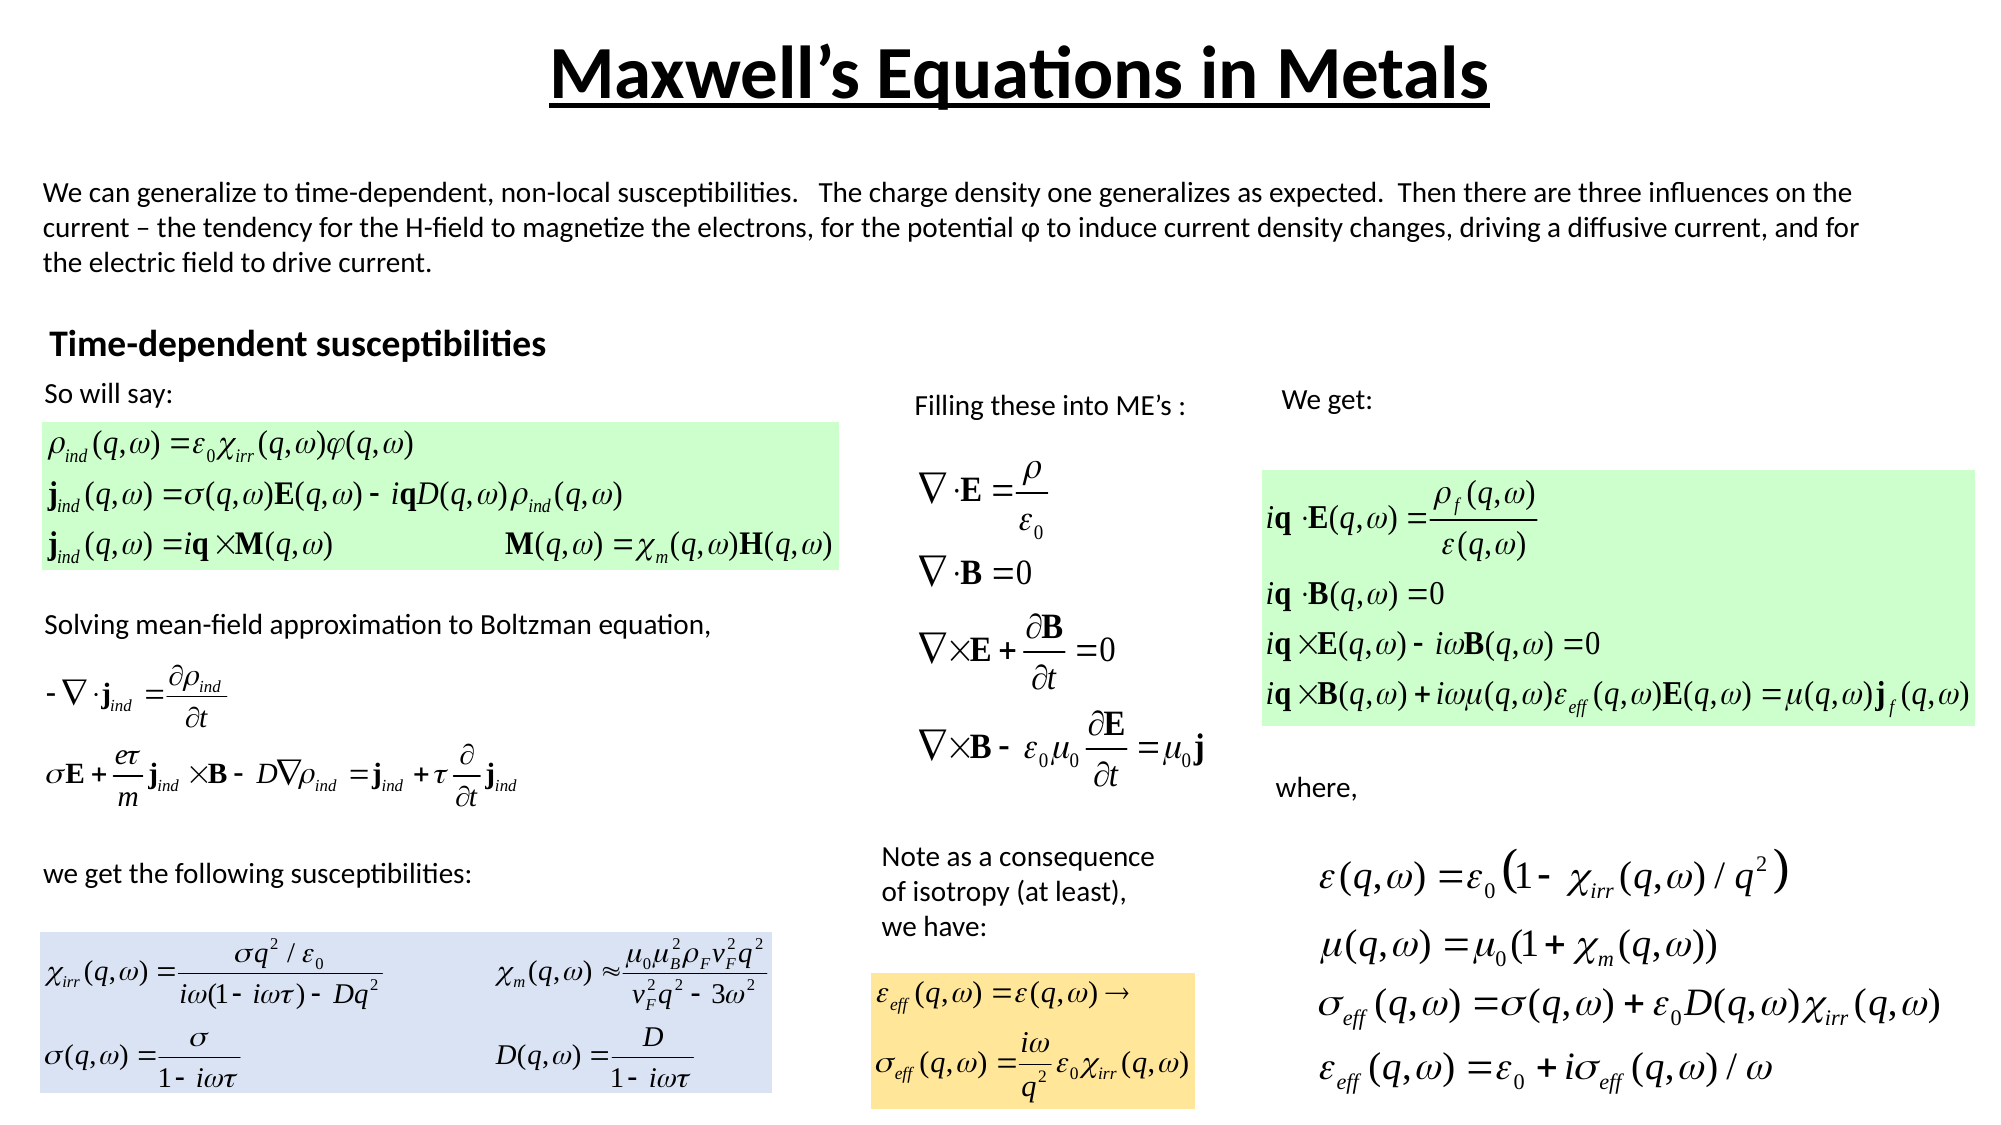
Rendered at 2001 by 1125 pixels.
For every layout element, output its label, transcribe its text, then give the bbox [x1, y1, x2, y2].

text_box Filling these into ME’s : [899, 378, 1226, 429]
text_box Note as a consequence of isotropy (at least), we have: [866, 830, 1178, 950]
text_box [914, 443, 1210, 795]
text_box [871, 972, 1195, 1110]
text_box where, [1260, 761, 1587, 811]
text_box So will say: [29, 367, 225, 417]
text_box we get the following susceptibilities: [28, 847, 510, 897]
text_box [40, 931, 772, 1093]
text_box Solving mean-field approximation to Boltzman equation, [29, 597, 808, 648]
text_box We get: [1266, 373, 1424, 423]
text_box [1312, 843, 1949, 1102]
text_box We can generalize to time-dependent, non-local susceptibilities. The charge density one generalizes as expected. Then there are three influences on the current – the tendency for the H-field to magnetize the electrons, for the potential φ to induce current density changes, driving a diffusive current, and for the electric field to drive current. [28, 165, 1892, 286]
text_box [1261, 469, 1976, 726]
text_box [41, 421, 840, 571]
text_box Time-dependent susceptibilities [34, 311, 562, 372]
title Maxwell’s Equations in Metals [458, 11, 1581, 123]
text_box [41, 656, 524, 814]
